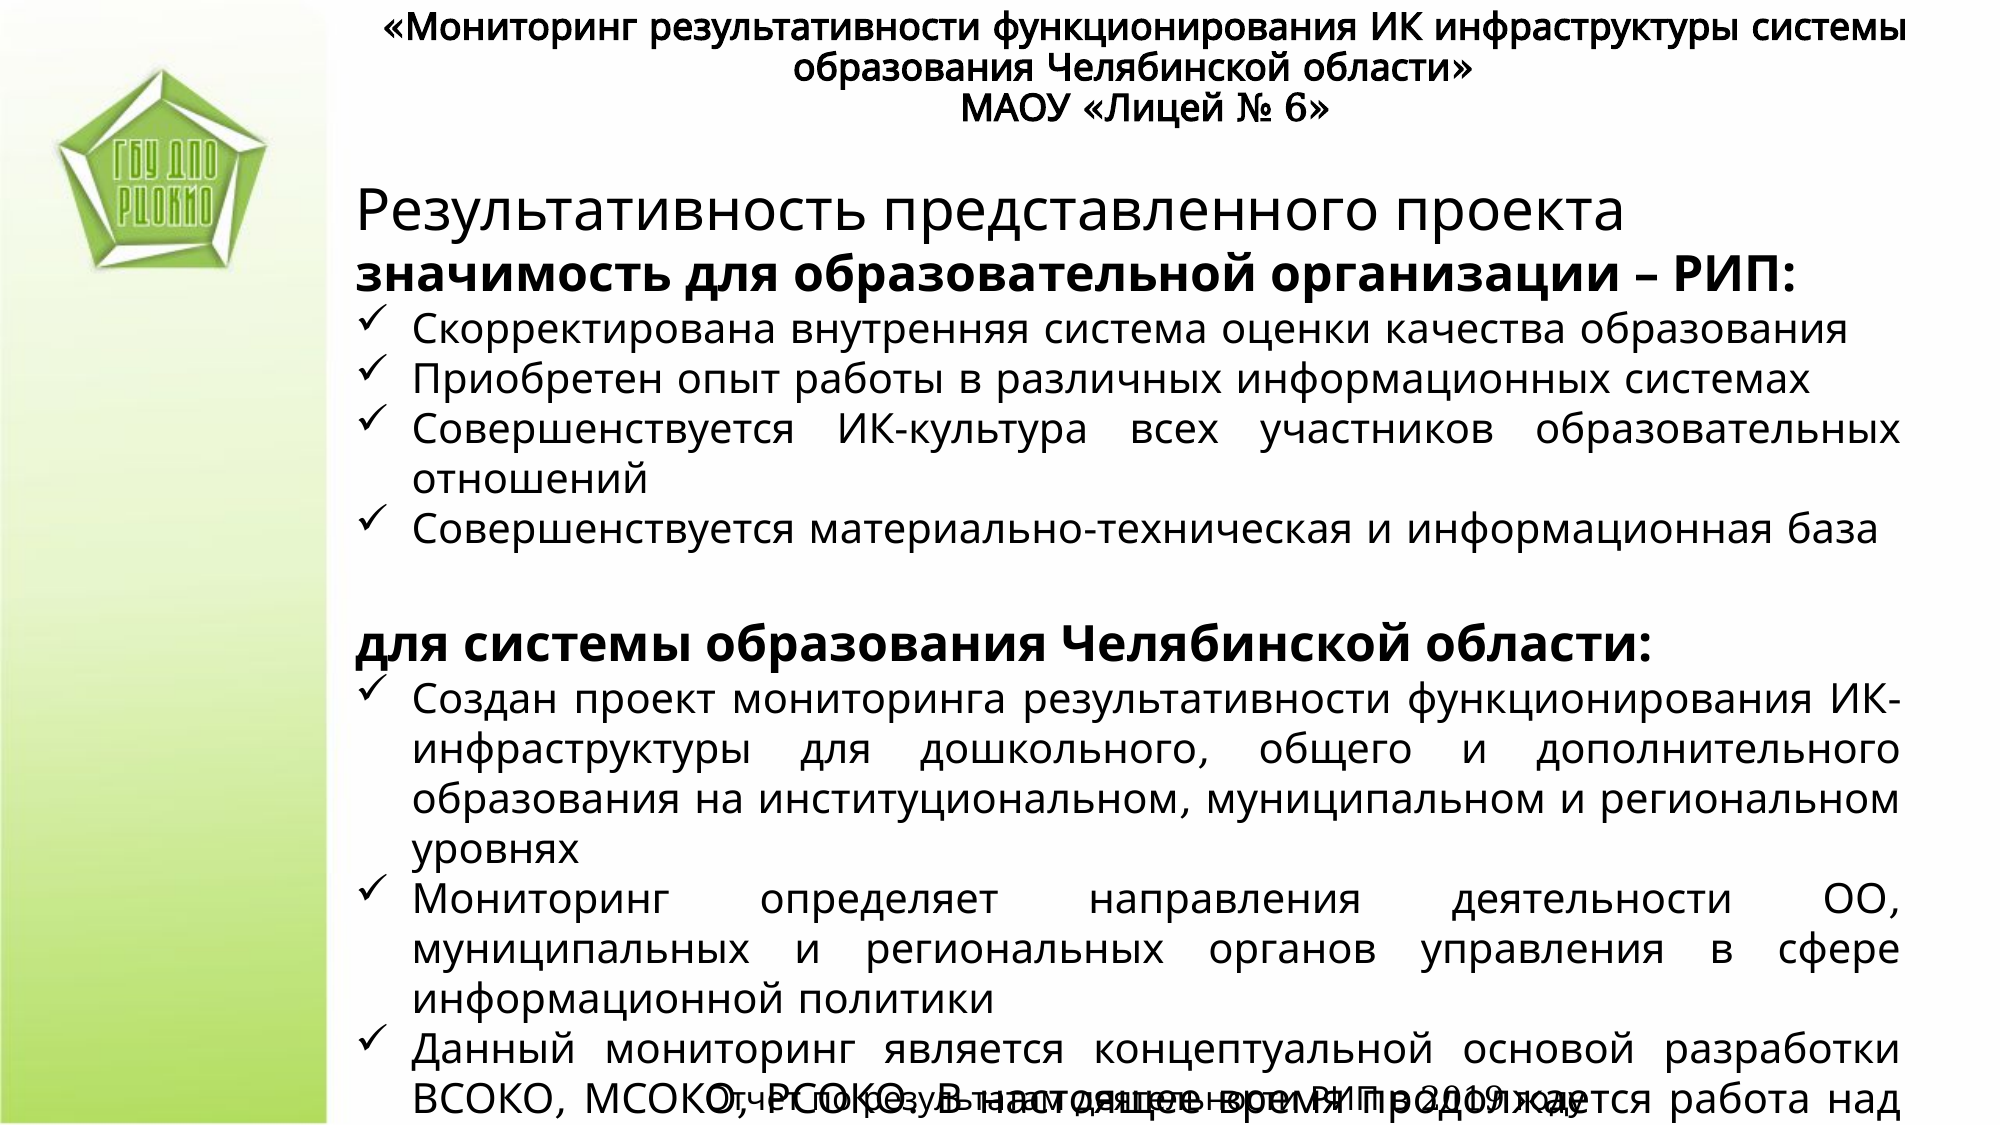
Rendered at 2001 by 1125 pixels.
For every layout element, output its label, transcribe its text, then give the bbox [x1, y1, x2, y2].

text_box «Мониторинг результативности функционирования ИК инфраструктуры системы образования Челябинской области» МАОУ «Лицей № 6» [357, 0, 1933, 121]
text_box Результативность представленного проекта значимость для образовательной организации – РИП: Скорректирована внутренняя система оценки качества образования Приобретен опыт работы в различных информационных системах Совершенствуется ИК-культура всех участников образовательных отношений Совершенствуется материально-техническая и информационная база для системы образования Челябинской области: Создан проект мониторинга результативности функционирования ИК-инфраструктуры для дошкольного, общего и дополнительного образования на институциональном, муниципальном и региональном уровнях Мониторинг определяет направления деятельности ОО, муниципальных и региональных органов управления в сфере информационной политики Данный мониторинг является концептуальной основой разработки ВСОКО, МСОКО, РСОКО. В настоящее время продолжается работа над описанием методики мониторинга [340, 164, 1916, 1125]
picture [0, 0, 2001, 1125]
